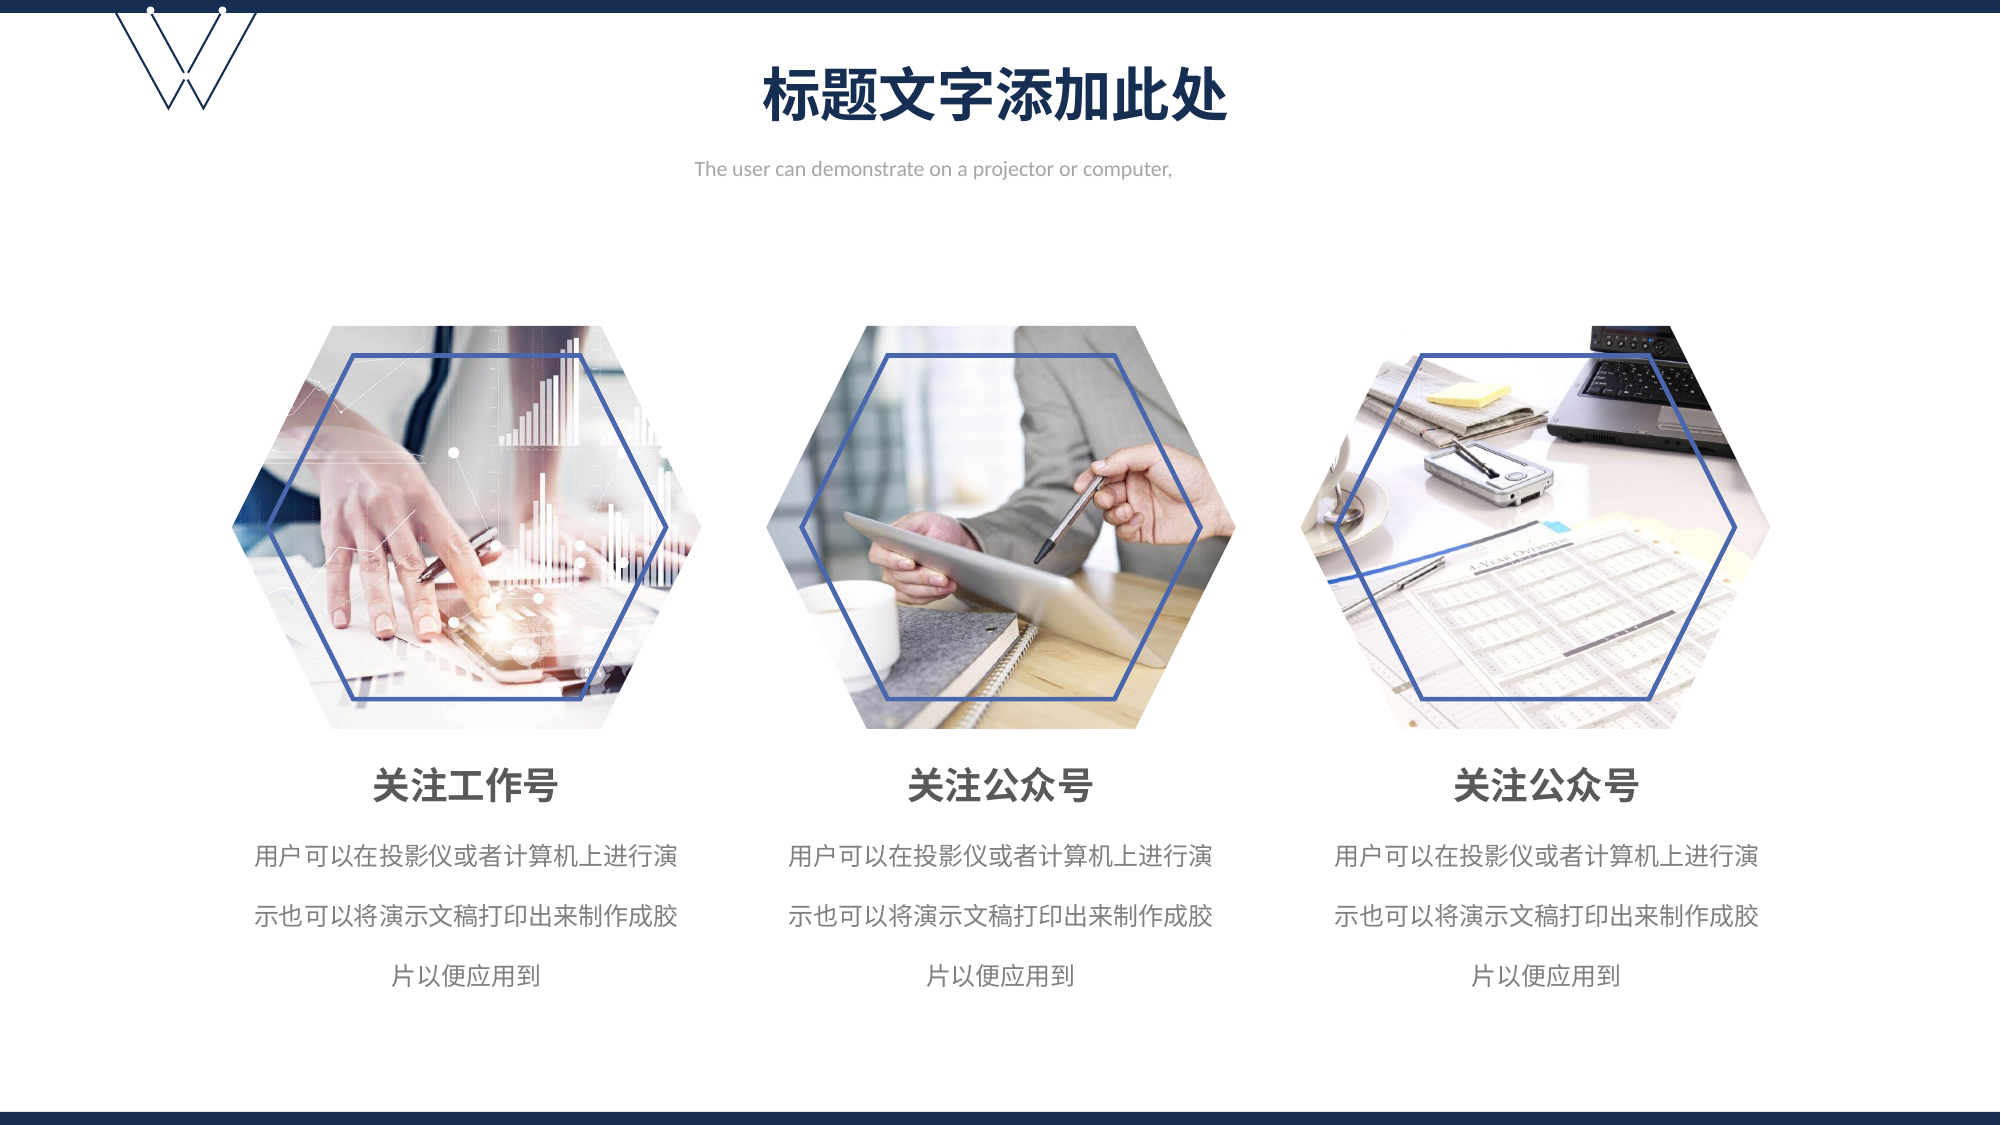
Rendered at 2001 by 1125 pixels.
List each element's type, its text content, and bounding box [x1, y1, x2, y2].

picture [231, 325, 702, 729]
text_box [766, 745, 1237, 991]
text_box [231, 745, 702, 991]
text_box The user can demonstrate on a projector or computer, [679, 143, 1320, 189]
picture [766, 325, 1237, 729]
text_box 标题文字添加此处 [747, 41, 1253, 136]
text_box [1311, 745, 1782, 991]
picture [1300, 325, 1771, 729]
